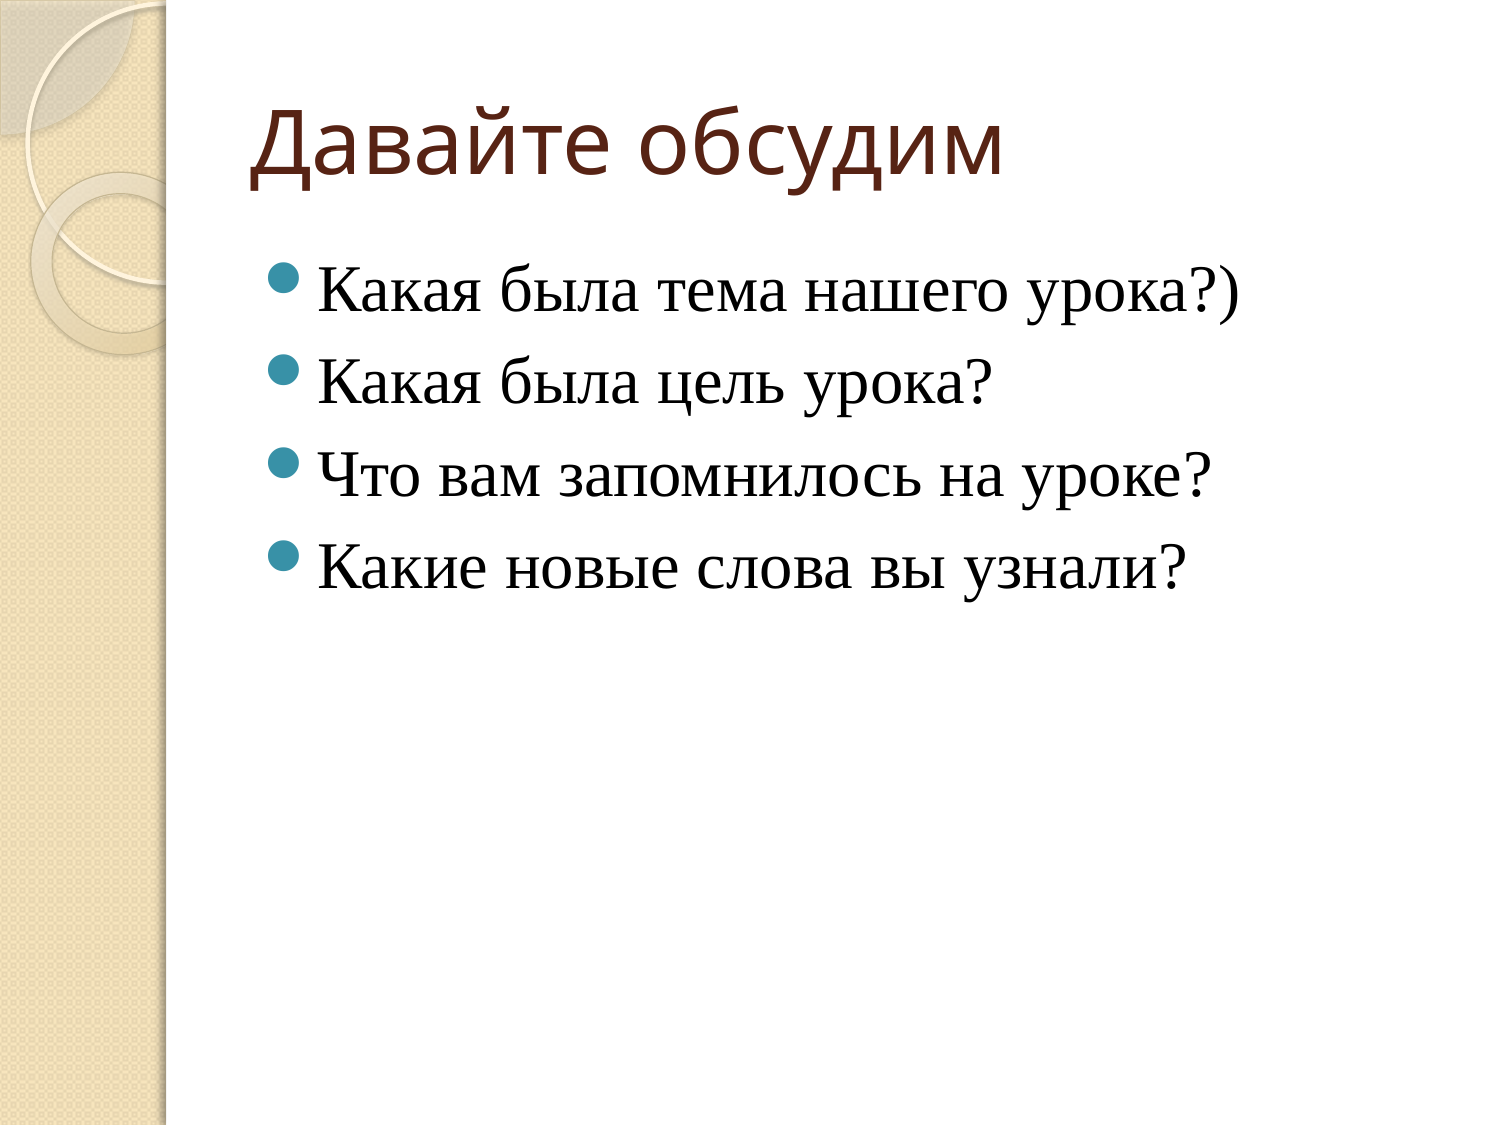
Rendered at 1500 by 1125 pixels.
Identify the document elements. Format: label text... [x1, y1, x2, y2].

title Давайте обсудим [235, 45, 1466, 233]
list Какая была тема нашего урока?) Какая была цель урока? Что вам запомнилось на уроке? Какие новые слова вы узнали? [235, 237, 1466, 1025]
